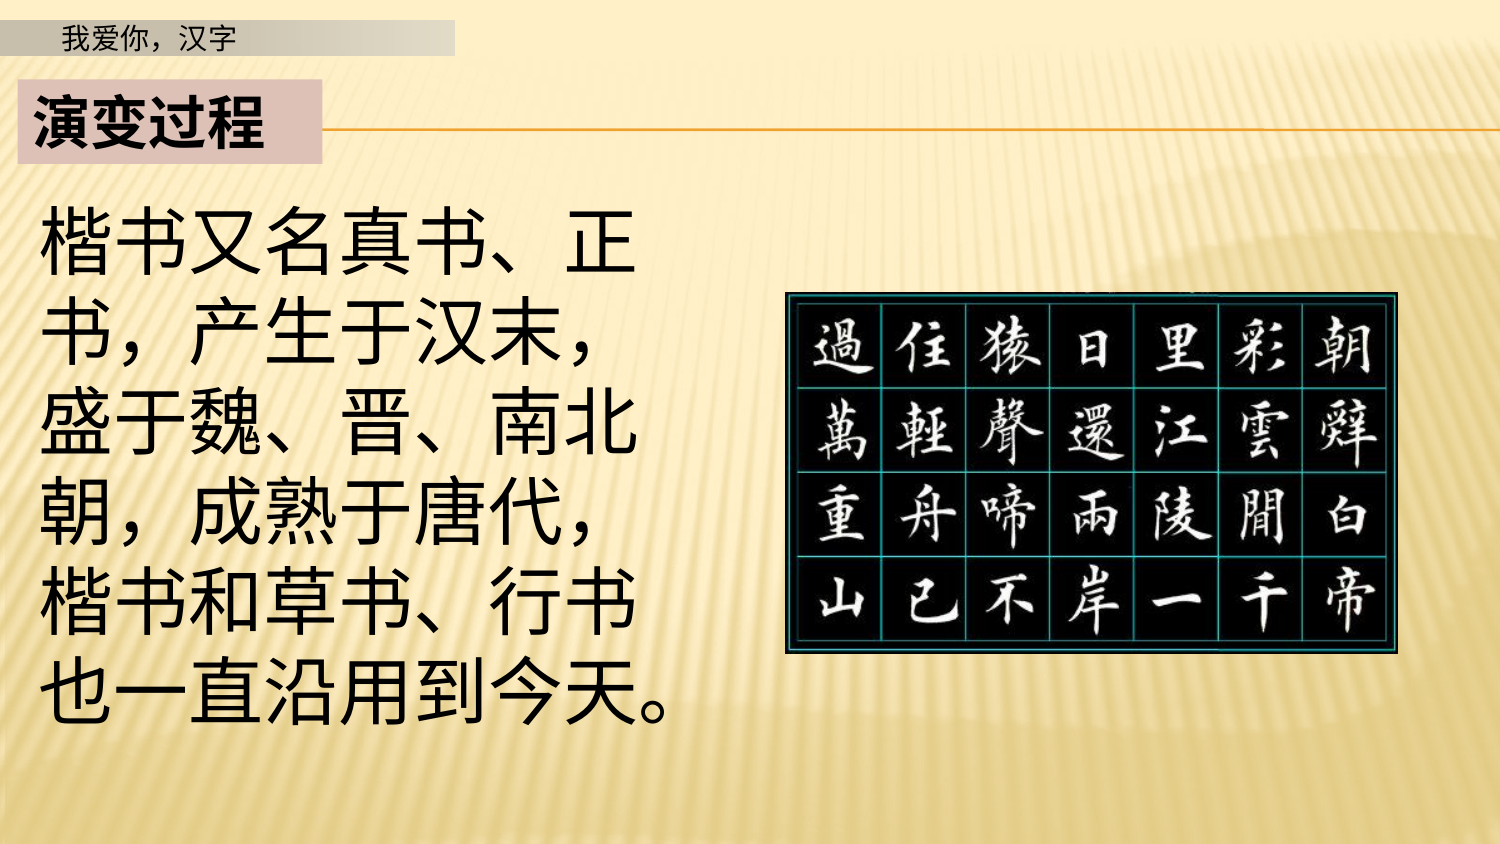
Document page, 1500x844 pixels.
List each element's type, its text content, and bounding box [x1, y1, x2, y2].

text_box 演变过程 [17, 79, 323, 164]
picture [784, 292, 1398, 654]
text_box 楷书又名真书、正书，产生于汉末，盛于魏、晋、南北朝，成熟于唐代，楷书和草书、行书也一直沿用到今天。 [23, 187, 715, 743]
